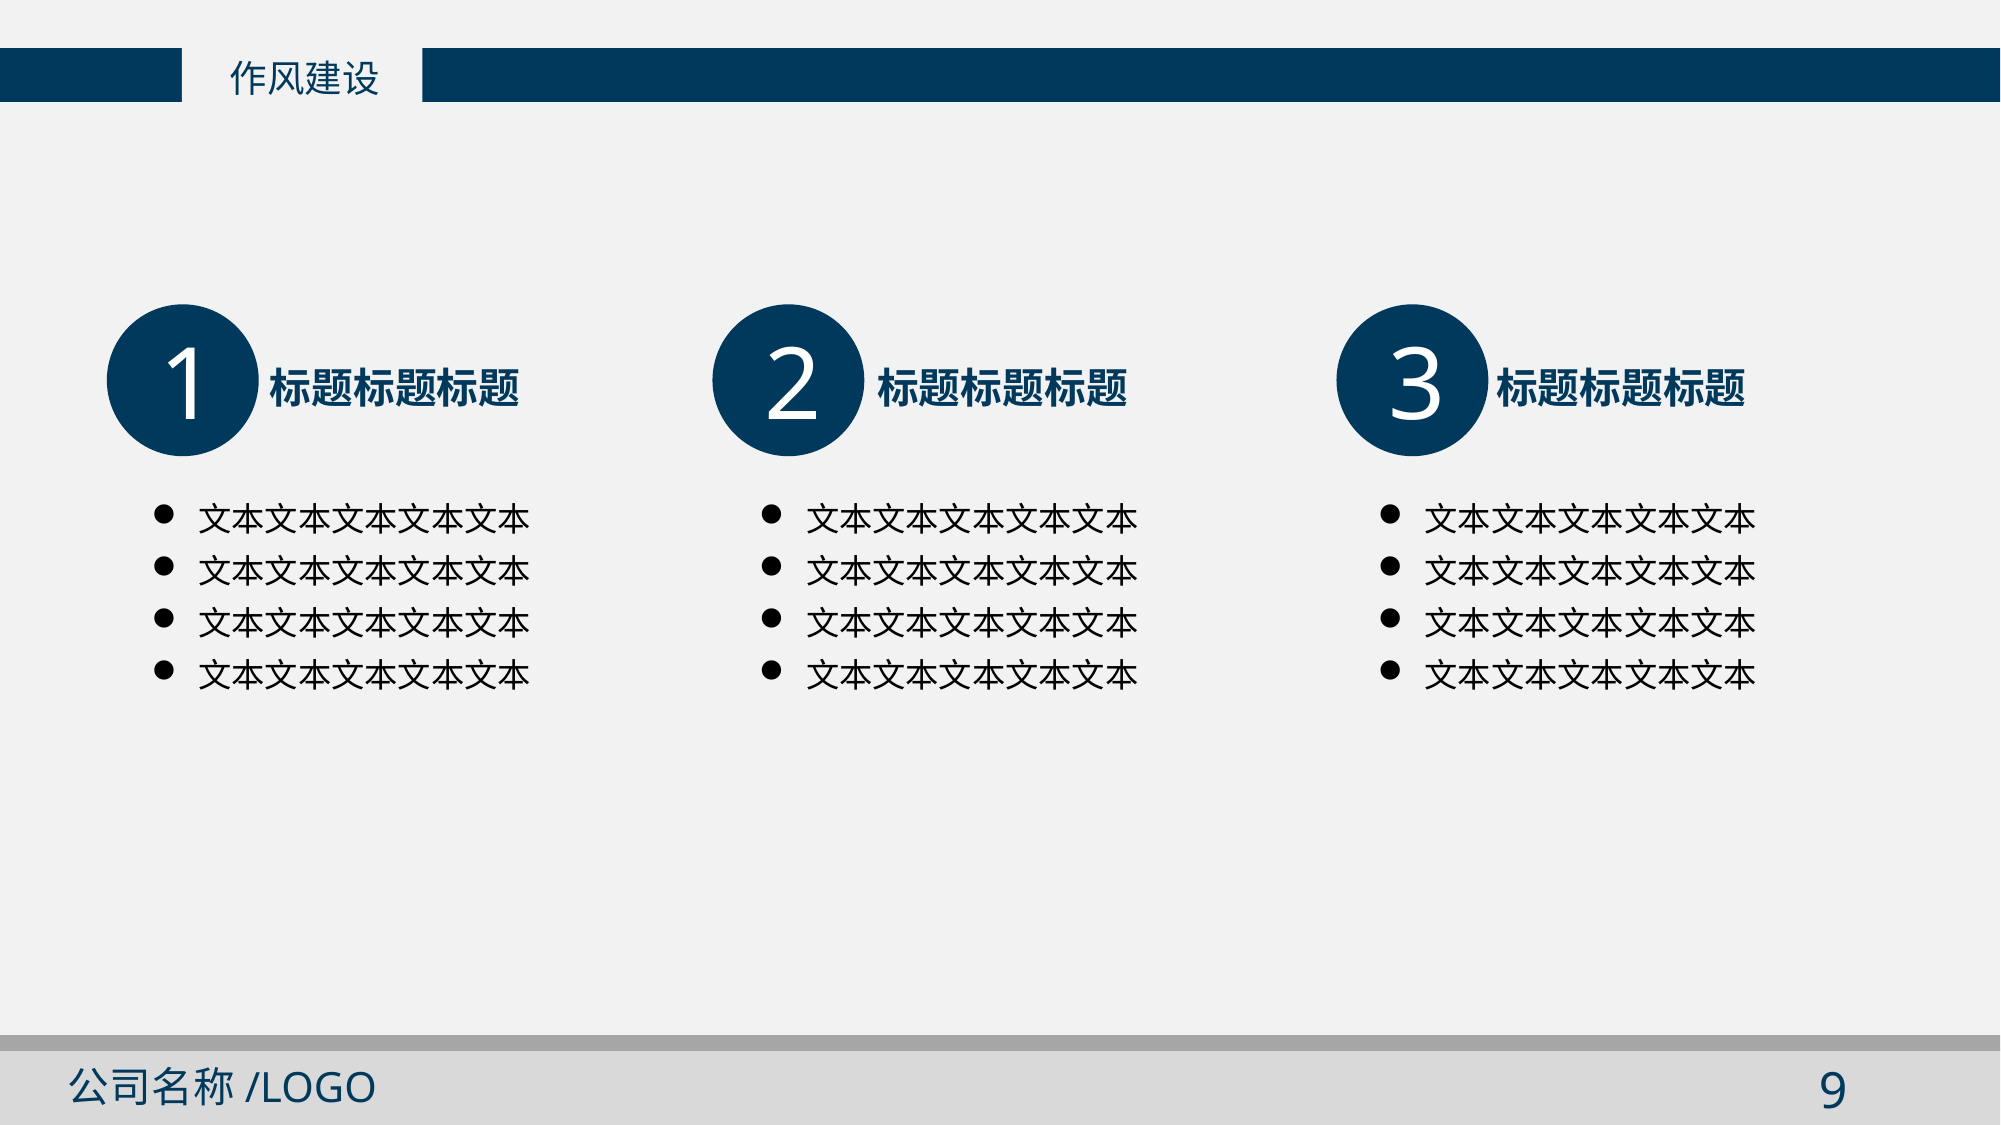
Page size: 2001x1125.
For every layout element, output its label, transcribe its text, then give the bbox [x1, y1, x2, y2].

slide_number 8 [1412, 1062, 1863, 1123]
text_box 文本文本文本文本文本 文本文本文本文本文本 文本文本文本文本文本 文本文本文本文本文本 [136, 478, 709, 702]
text_box 标题标题标题 [259, 354, 662, 420]
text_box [712, 304, 865, 457]
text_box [181, 39, 456, 117]
text_box 标题标题标题 [1489, 354, 1935, 420]
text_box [106, 304, 259, 457]
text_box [1336, 304, 1489, 457]
text_box 文本文本文本文本文本 文本文本文本文本文本 文本文本文本文本文本 文本文本文本文本文本 [744, 478, 1317, 754]
text_box 标题标题标题 [865, 354, 1270, 420]
text_box 文本文本文本文本文本 文本文本文本文本文本 文本文本文本文本文本 文本文本文本文本文本 [1363, 478, 1935, 702]
